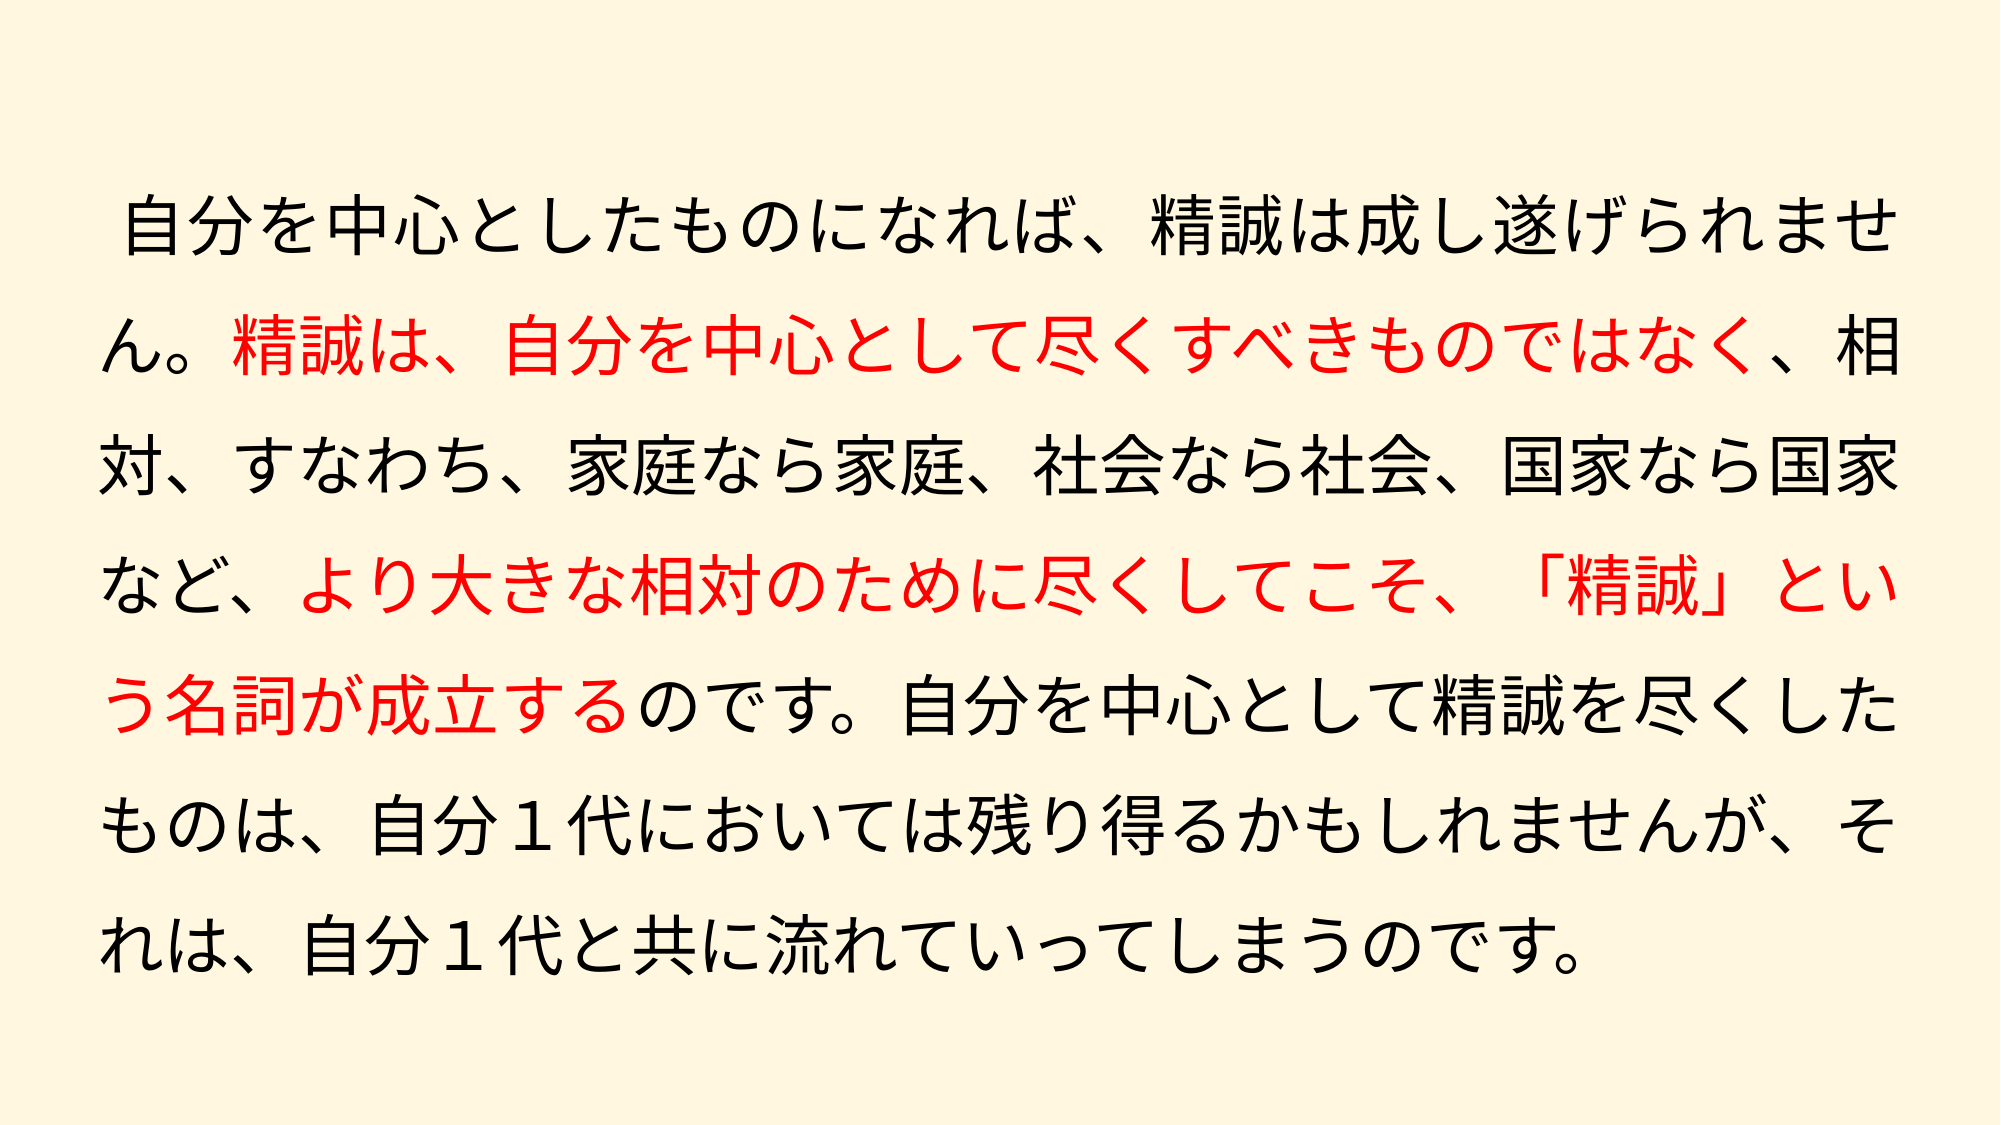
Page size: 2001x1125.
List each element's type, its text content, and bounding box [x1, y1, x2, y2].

text_box 自分を中心としたものになれば、精誠は成し遂げられません。精誠は、自分を中心として尽くすべきものではなく、相対、すなわち、家庭なら家庭、社会なら社会、国家なら国家など、より大きな相対のために尽くしてこそ、「精誠」という名詞が成立するのです。自分を中心として精誠を尽くしたものは、自分１代においては残り得るかもしれませんが、それは、自分１代と共に流れていってしまうのです。 [82, 136, 1918, 992]
